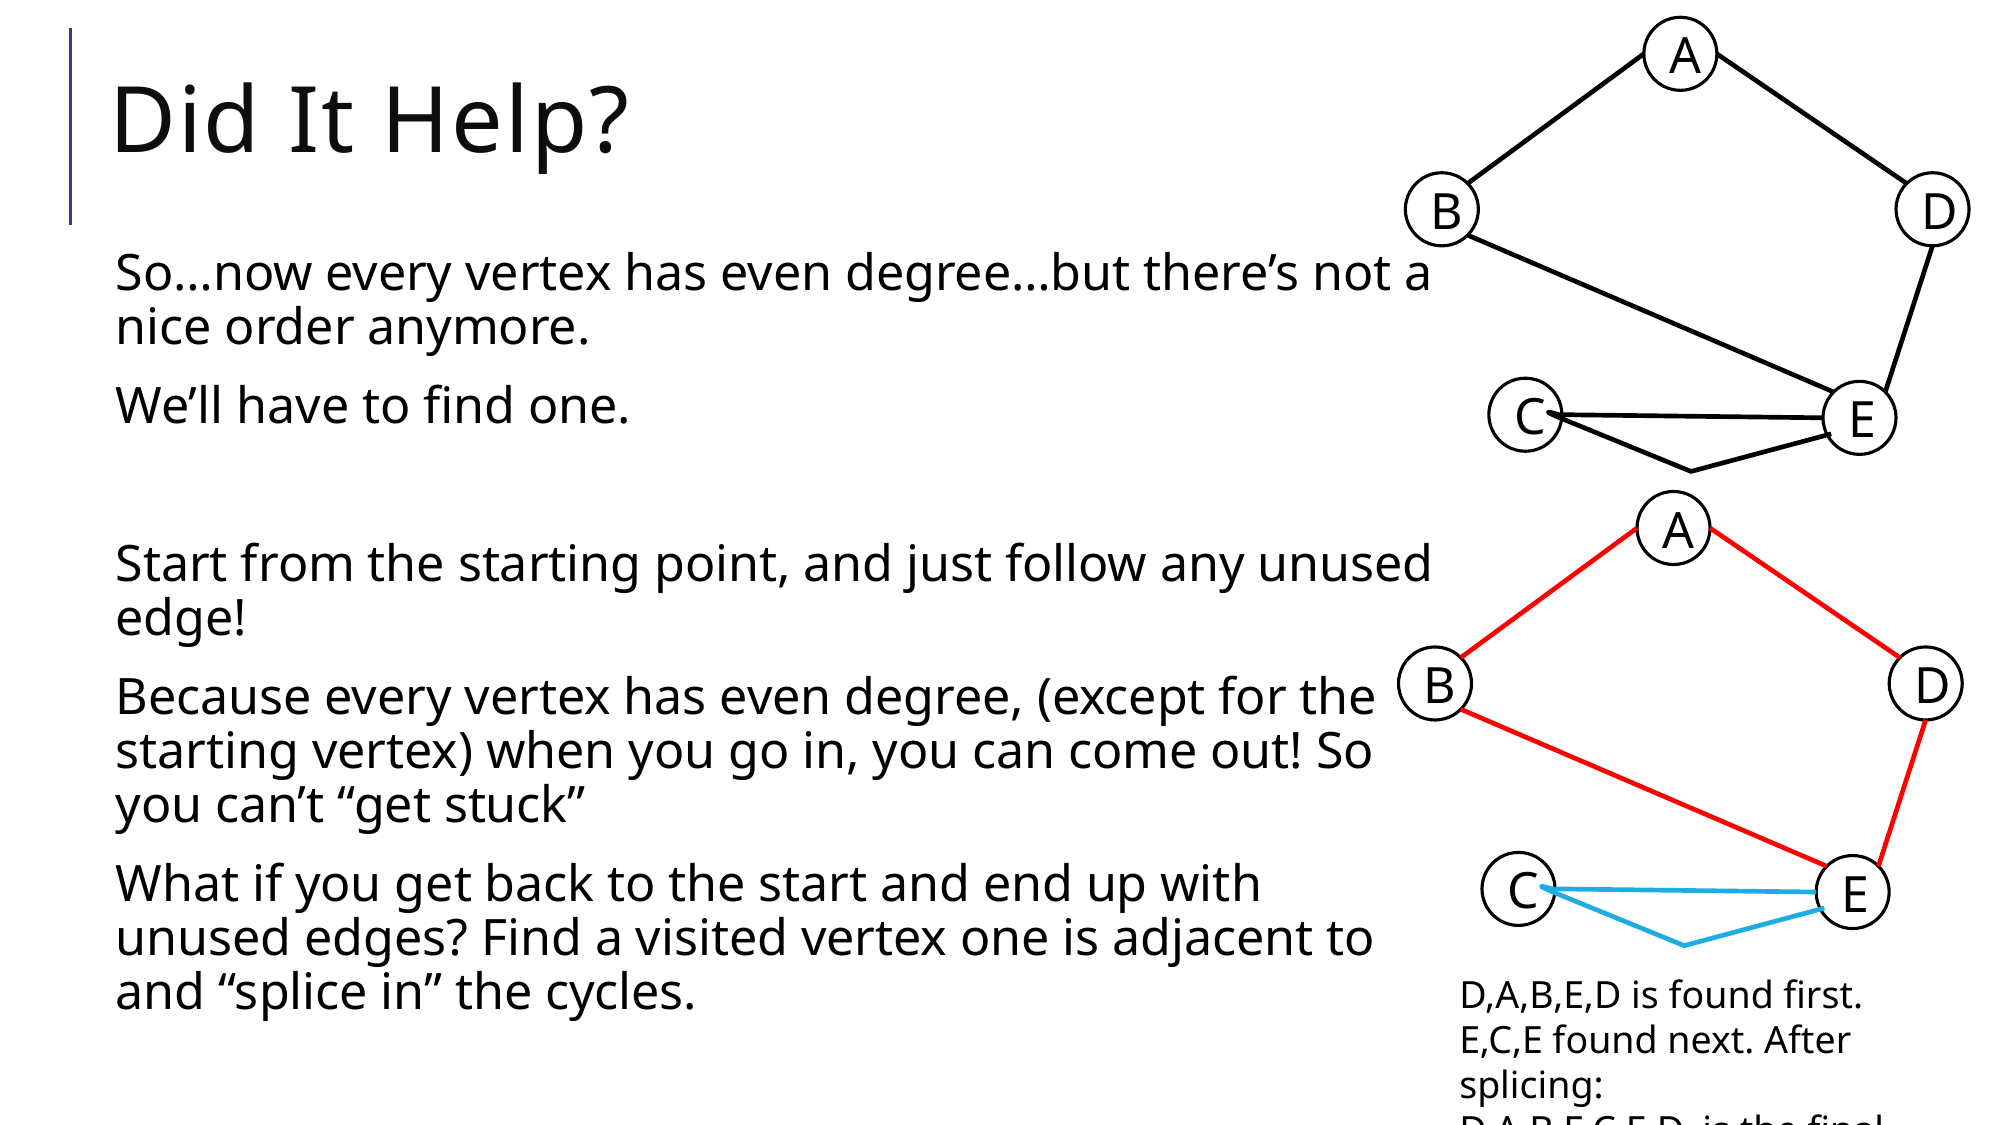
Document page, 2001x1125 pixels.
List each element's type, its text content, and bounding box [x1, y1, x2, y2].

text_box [1460, 709, 1828, 867]
text_box B [1397, 645, 1473, 722]
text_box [1405, 16, 1970, 472]
list So…now every vertex has even degree…but there’s not a nice order anymore. We’ll have to find one. Start from the starting point, and just follow any unused edge! Because every vertex has even degree, (except for the starting vertex) when you go in, you can come out! So you can’t “get stuck” What if you get back to the start and end up with unused edges? Find a visited vertex one is adjacent to and “splice in” the cycles. [94, 240, 1445, 1035]
text_box E [1815, 854, 1891, 930]
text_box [1709, 527, 1900, 658]
text_box [1569, 900, 1825, 947]
text_box C [1480, 875, 1557, 927]
text_box D [1887, 645, 1964, 721]
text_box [1554, 888, 1817, 893]
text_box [1460, 527, 1638, 658]
text_box [1540, 885, 1551, 892]
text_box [1878, 719, 1926, 867]
text_box A [1636, 490, 1712, 566]
text_box D,A,B,E,D is found first. E,C,E found next. After splicing: D,A,B,E,C,E,D. is the final tour [1444, 963, 1963, 1125]
title Did It Help? [94, 43, 1398, 210]
